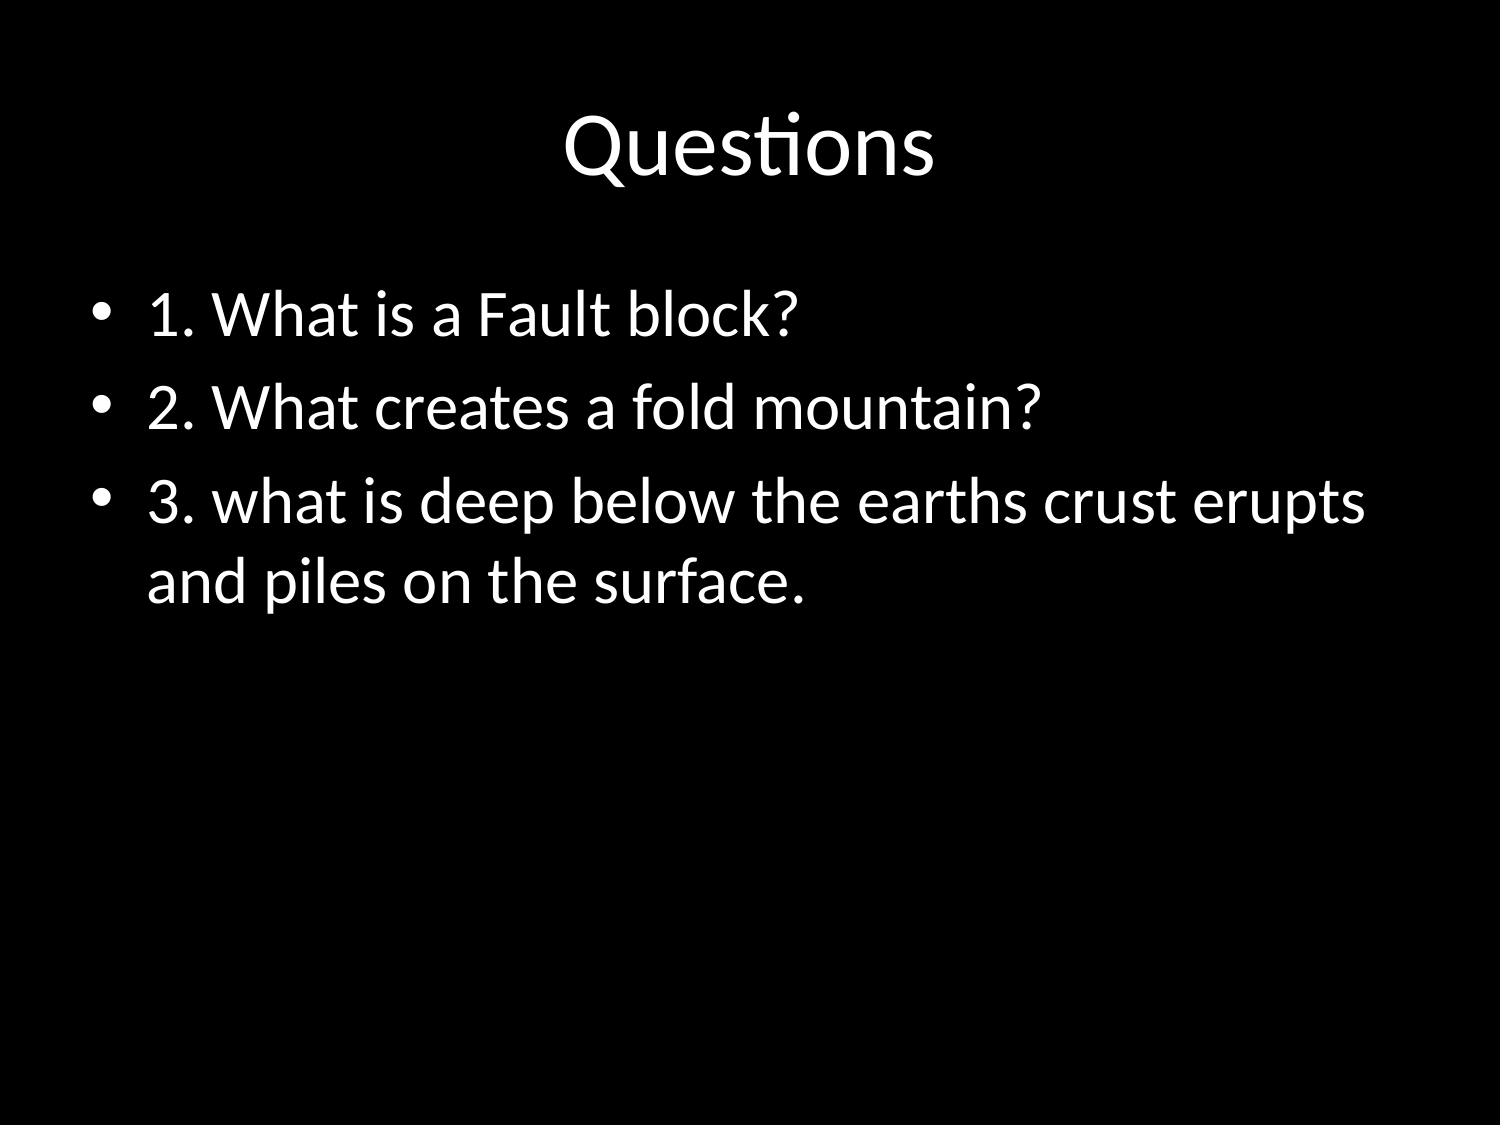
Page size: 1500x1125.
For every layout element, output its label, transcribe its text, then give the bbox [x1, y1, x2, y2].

title Questions [75, 45, 1425, 233]
list 1. What is a Fault block? 2. What creates a fold mountain? 3. what is deep below the earths crust erupts and piles on the surface. [75, 262, 1425, 1005]
